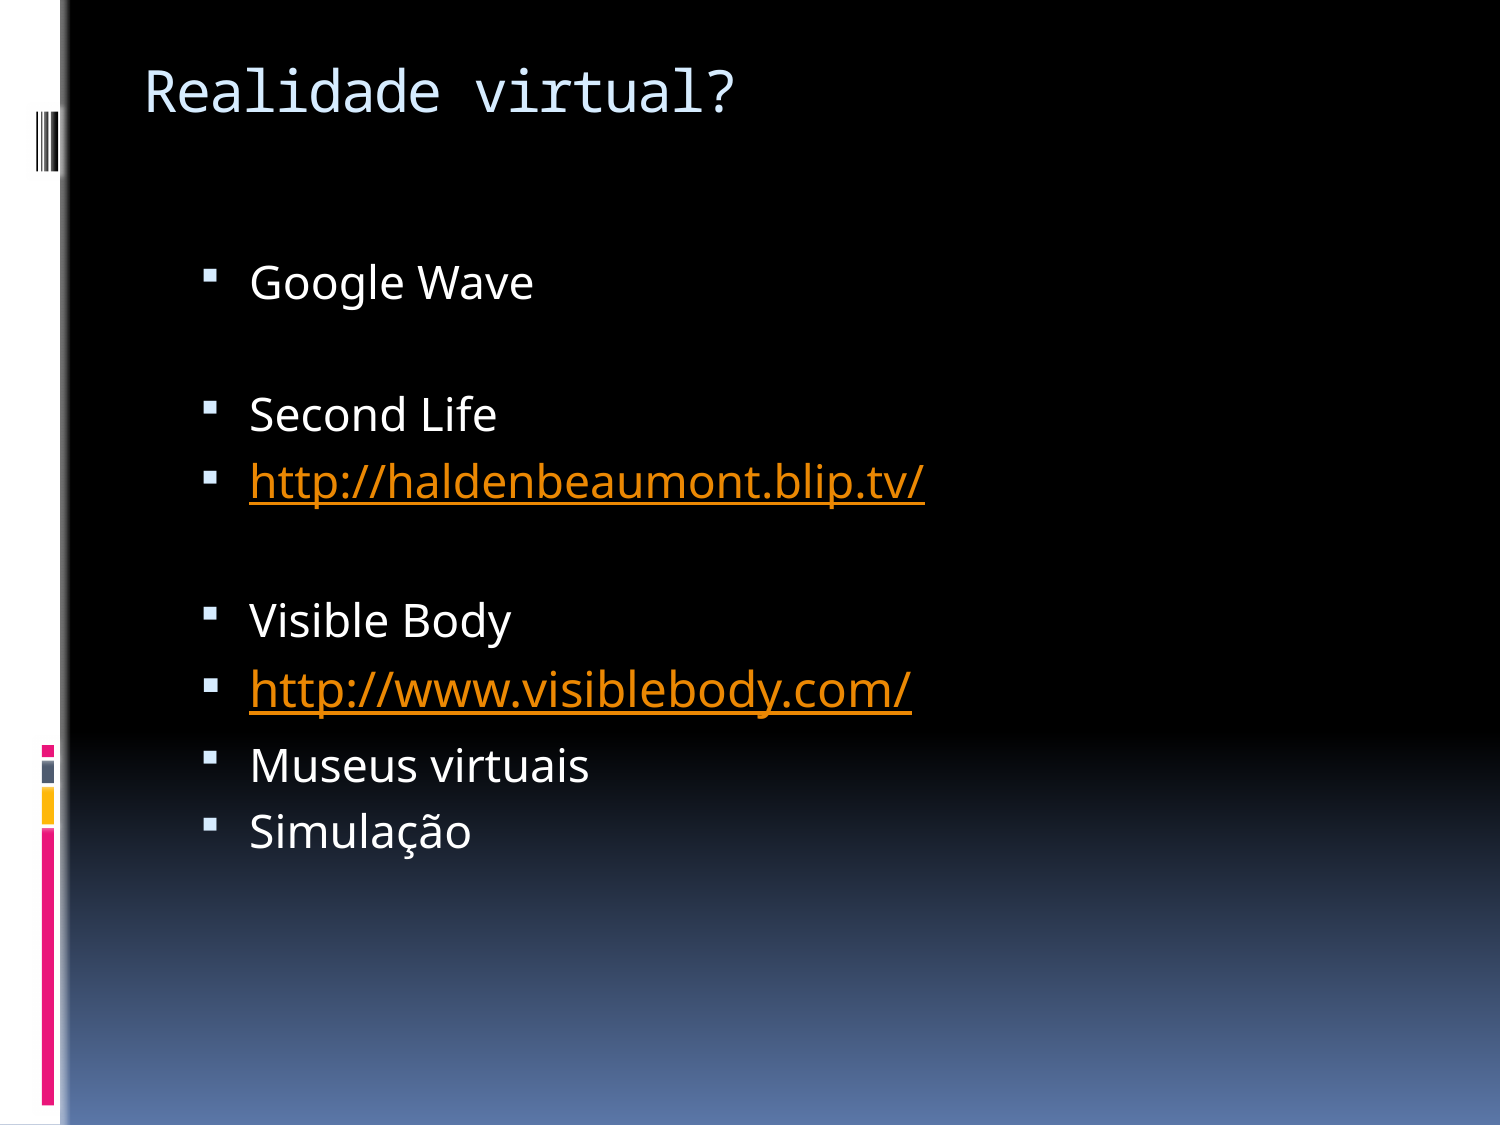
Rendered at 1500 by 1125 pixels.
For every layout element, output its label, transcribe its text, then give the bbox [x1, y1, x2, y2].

title Realidade virtual? [128, 46, 1404, 197]
text_box Google Wave Second Life http://haldenbeaumont.blip.tv/ Visible Body http://www.visiblebody.com/ Museus virtuais Simulação [175, 246, 1451, 868]
text_box [128, 773, 1404, 1102]
